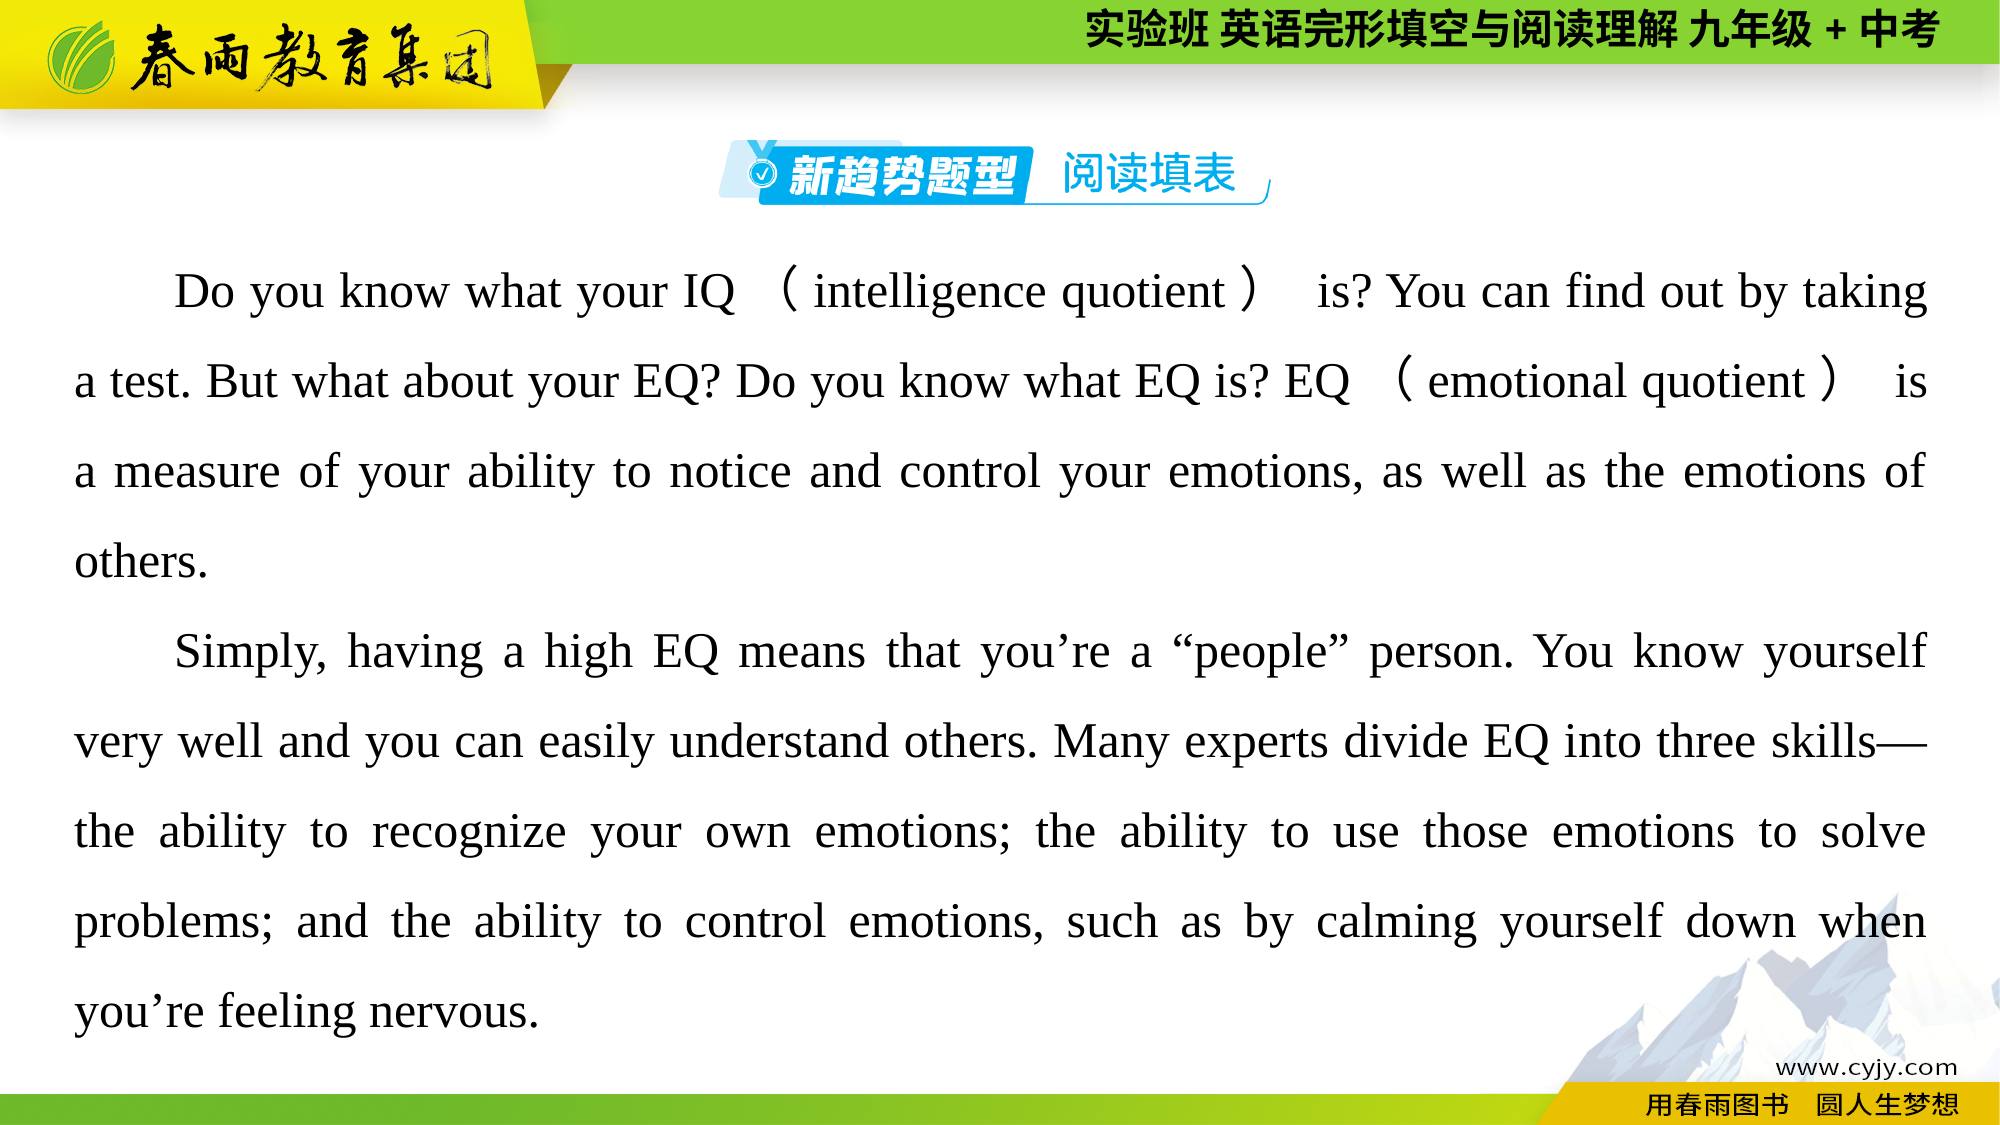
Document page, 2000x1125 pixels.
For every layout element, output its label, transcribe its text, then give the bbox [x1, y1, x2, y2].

list Do you know what your IQ（intelligence quotient） is? You can find out by taking a test. But what about your EQ? Do you know what EQ is? EQ（emotional quotient） is a measure of your ability to notice and control your emotions, as well as the emotions of others. Simply, having a high EQ means that you’re a “people” person. You know yourself very well and you can easily understand others. Many experts divide EQ into three skills—the ability to recognize your own emotions; the ability to use those emotions to solve problems; and the ability to control emotions, such as by calming yourself down when you’re feeling nervous. [59, 220, 1944, 1054]
picture [0, 0, 2000, 1125]
